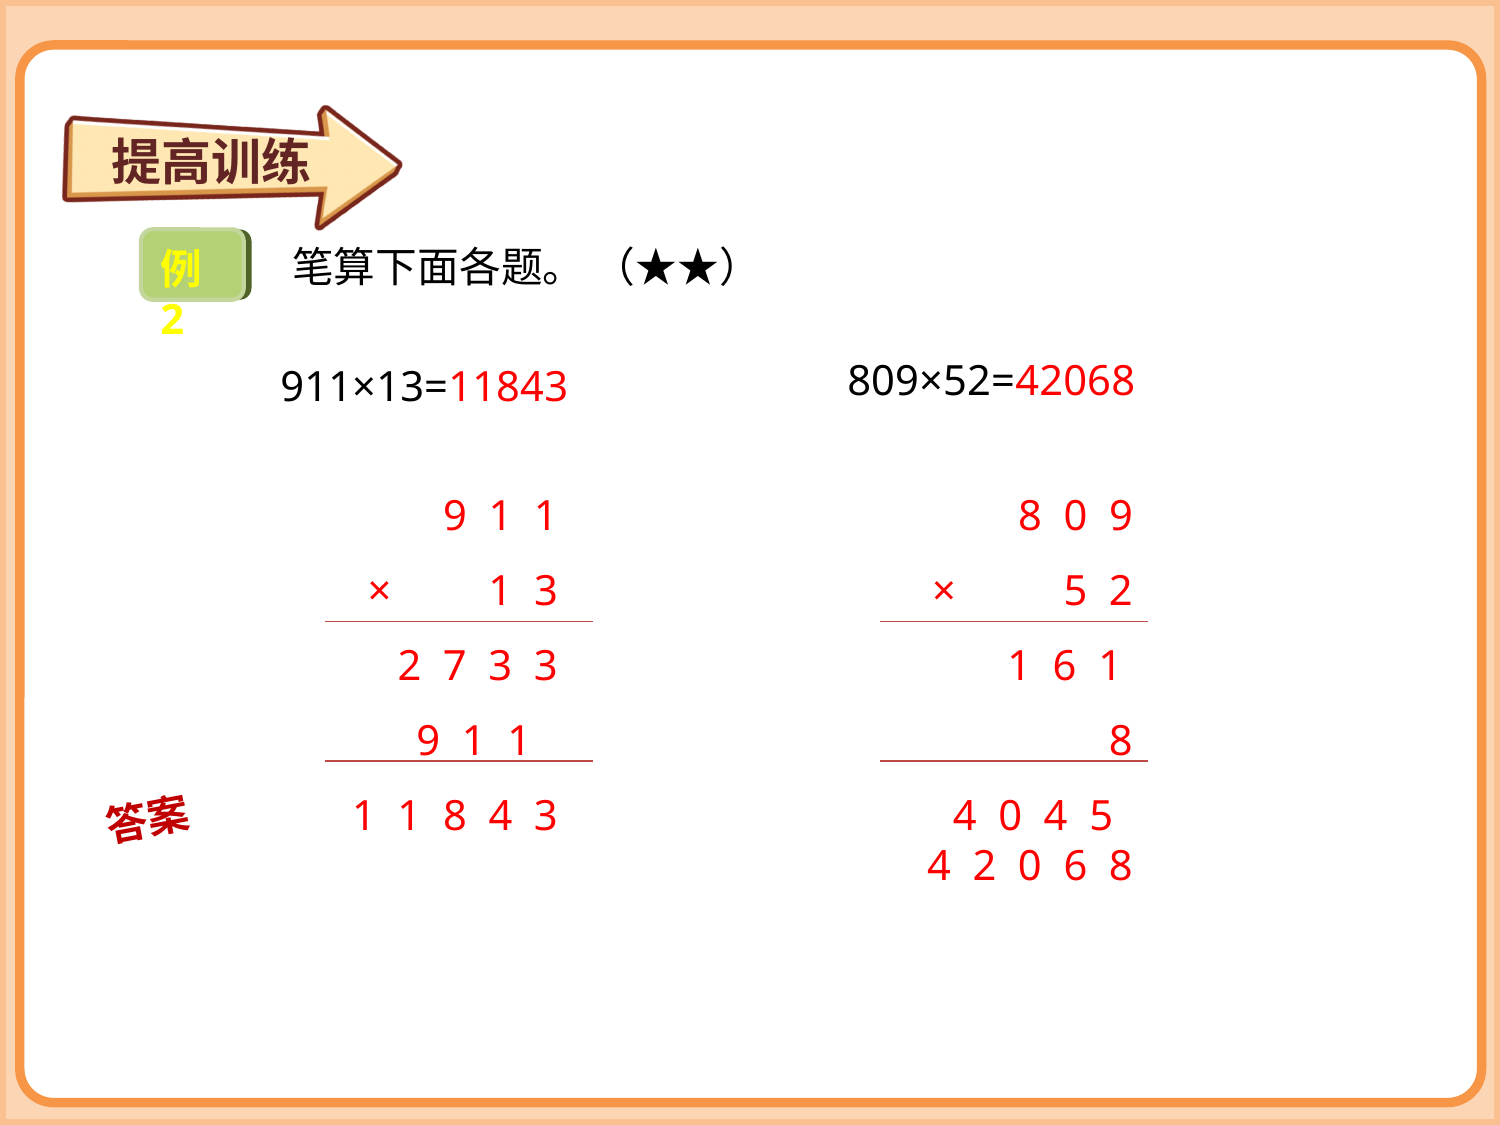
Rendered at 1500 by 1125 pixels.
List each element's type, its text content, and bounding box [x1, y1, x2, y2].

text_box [140, 229, 252, 301]
text_box 8 0 9 × 5 2 1 6 1 8 4 0 4 5 4 2 0 6 8 [852, 456, 1148, 896]
text_box 911×13=11843 [265, 327, 620, 418]
picture [50, 61, 425, 251]
text_box 809×52=42068 [832, 321, 1199, 412]
text_box 9 1 1 × 1 3 2 7 3 3 9 1 1 1 1 8 4 3 [304, 456, 573, 896]
text_box 答案 [85, 776, 210, 861]
text_box 笔算下面各题。 （★★） [277, 233, 1109, 299]
